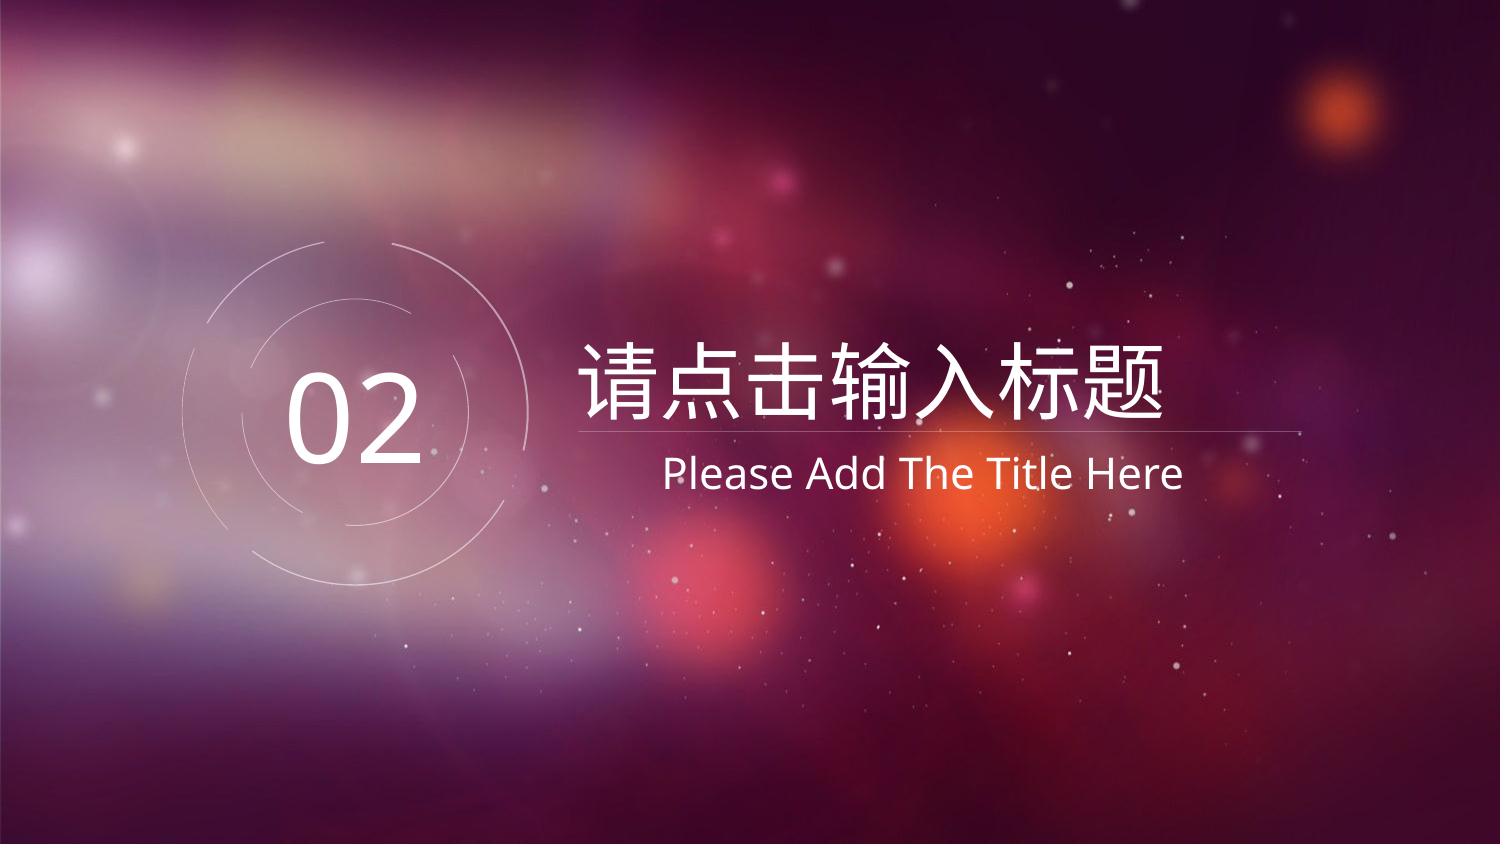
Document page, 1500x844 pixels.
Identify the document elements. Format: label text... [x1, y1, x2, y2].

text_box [241, 298, 469, 526]
text_box Please Add The Title Here [646, 438, 1257, 506]
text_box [181, 238, 529, 586]
picture [0, 0, 1500, 844]
text_box 请点击输入标题 [560, 321, 1326, 438]
